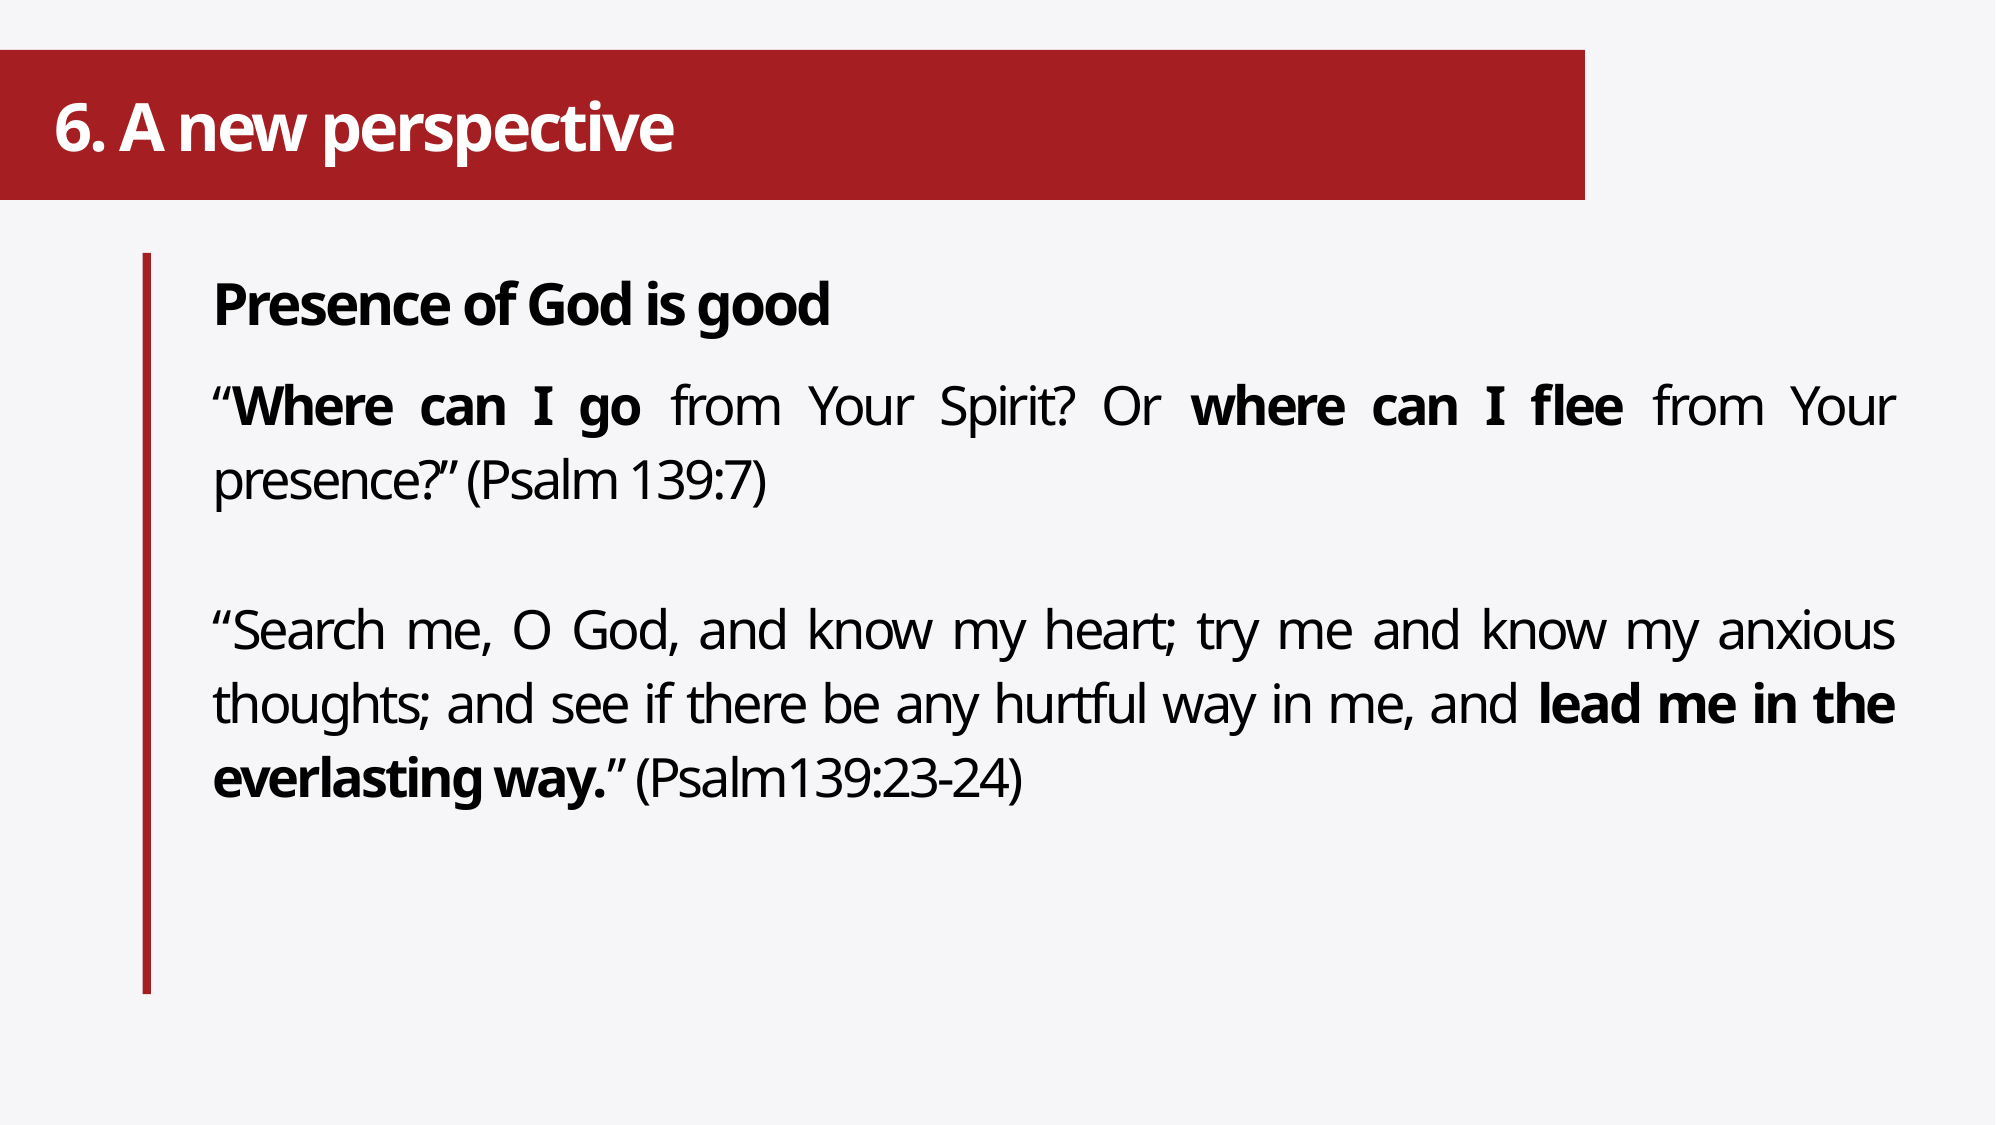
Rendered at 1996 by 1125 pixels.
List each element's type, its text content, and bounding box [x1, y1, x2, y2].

subtitle Presence of God is good “Where can I go from Your Spirit? Or where can I flee from Your presence?” (Psalm 139:7) “Search me, O God, and know my heart; try me and know my anxious thoughts; and see if there be any hurtful way in me, and lead me in the everlasting way.” (Psalm139:23-24) [197, 249, 1910, 1000]
title 6. A new perspective [39, 62, 1836, 188]
